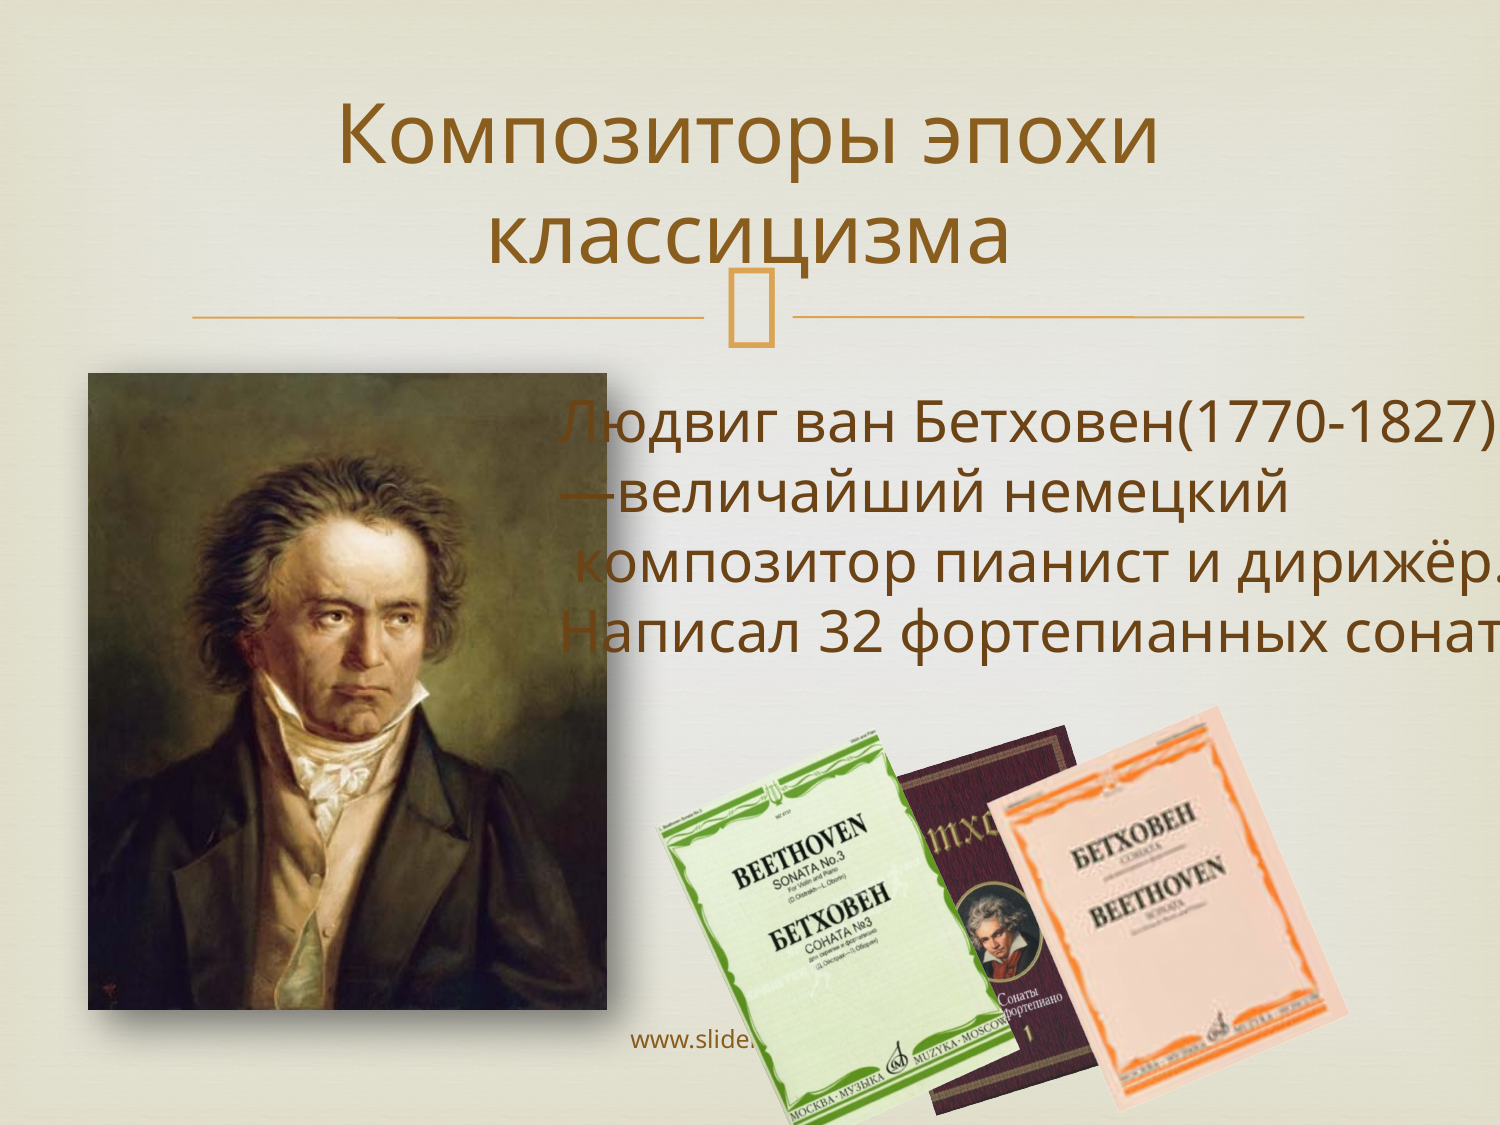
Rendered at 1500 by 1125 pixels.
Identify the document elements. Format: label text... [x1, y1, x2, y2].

footer www.sliderpoint.org [512, 1010, 710, 1071]
title Композиторы эпохи классицизма [112, 93, 1386, 267]
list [87, 372, 607, 1011]
picture [656, 706, 1349, 1125]
text_box Людвиг ван Бетховен(1770-1827) —величайший немецкий композитор пианист и дирижёр. Написал 32 фортепианных сонаты. [612, 377, 1500, 672]
